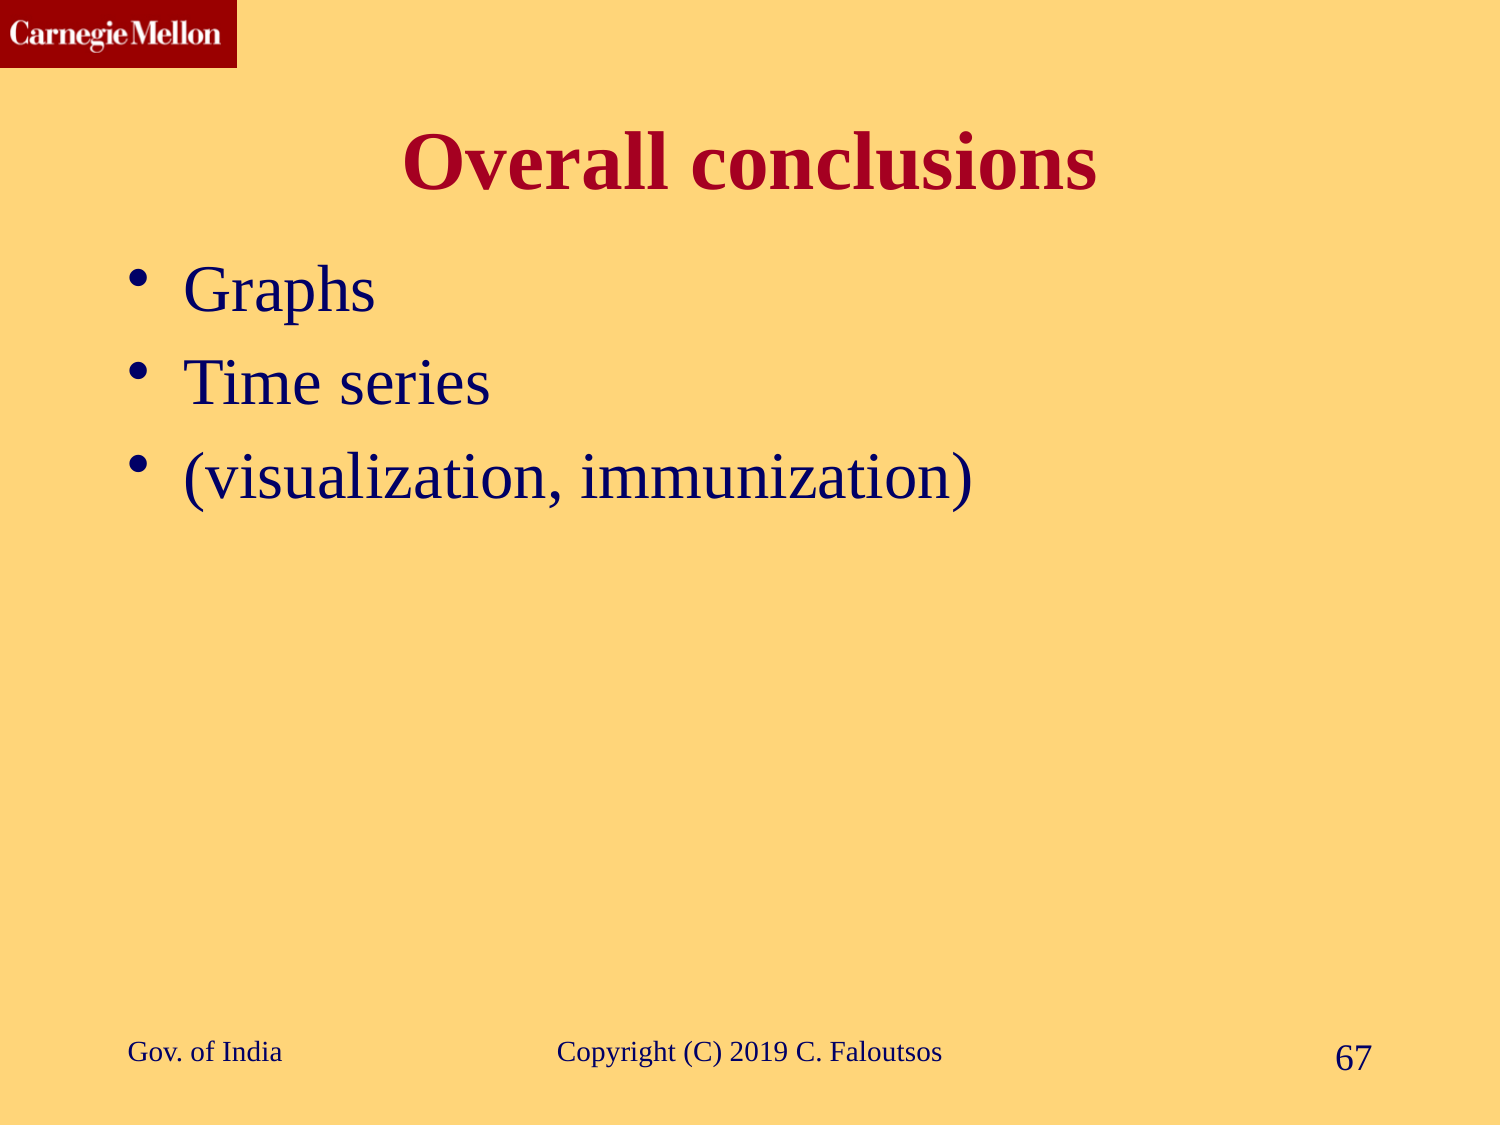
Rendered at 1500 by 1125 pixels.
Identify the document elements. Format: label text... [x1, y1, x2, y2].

slide_number 67 [1074, 1024, 1388, 1101]
title Overall conclusions [112, 99, 1388, 213]
slide_number Gov. of India [112, 1024, 426, 1101]
picture [0, 0, 237, 68]
list Graphs Time series (visualization, immunization) [112, 237, 1388, 1001]
footer Copyright (C) 2019 C. Faloutsos [512, 1024, 988, 1101]
